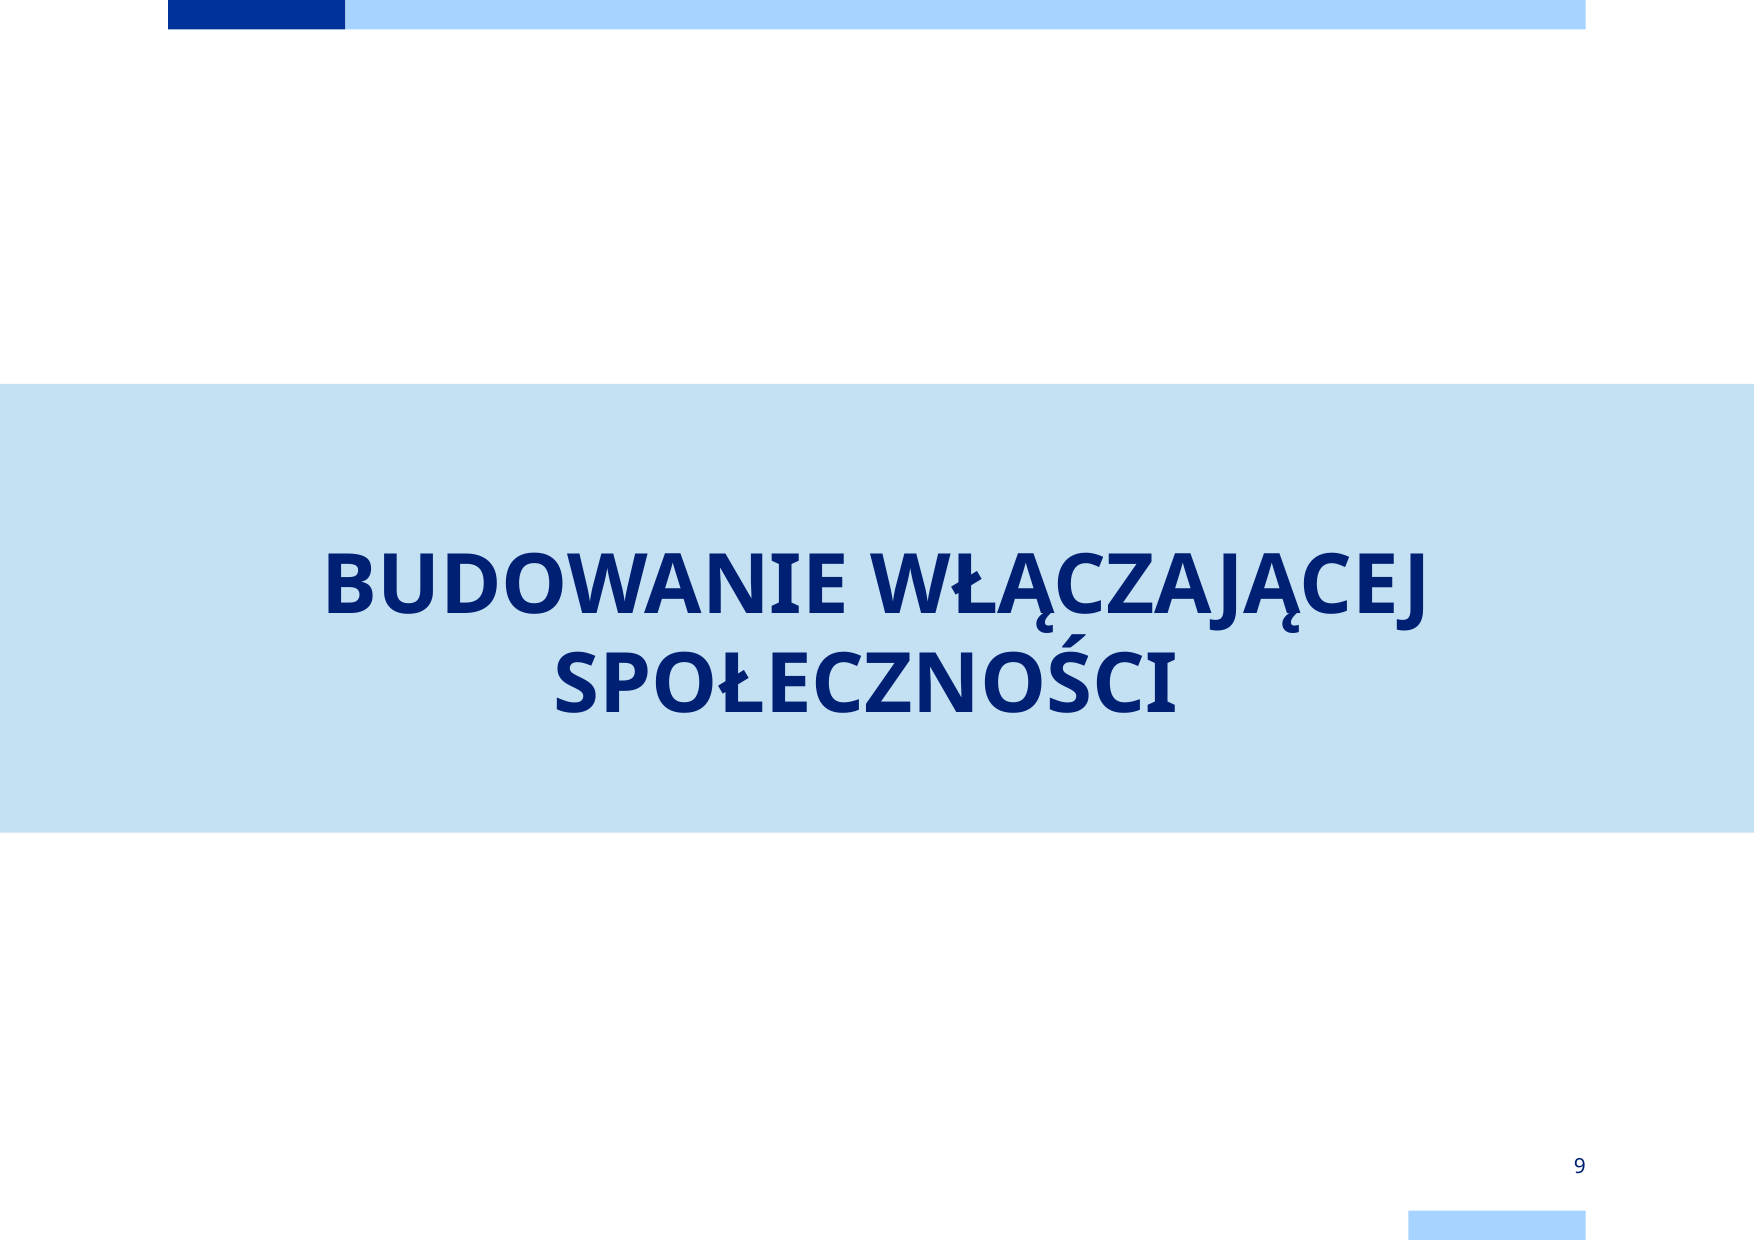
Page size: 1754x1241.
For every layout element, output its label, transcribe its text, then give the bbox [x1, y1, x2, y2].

slide_number 9 [1408, 1151, 1586, 1182]
list BUDOWANIE WŁĄCZAJĄCEJ SPOŁECZNOŚCI [0, 383, 1754, 833]
